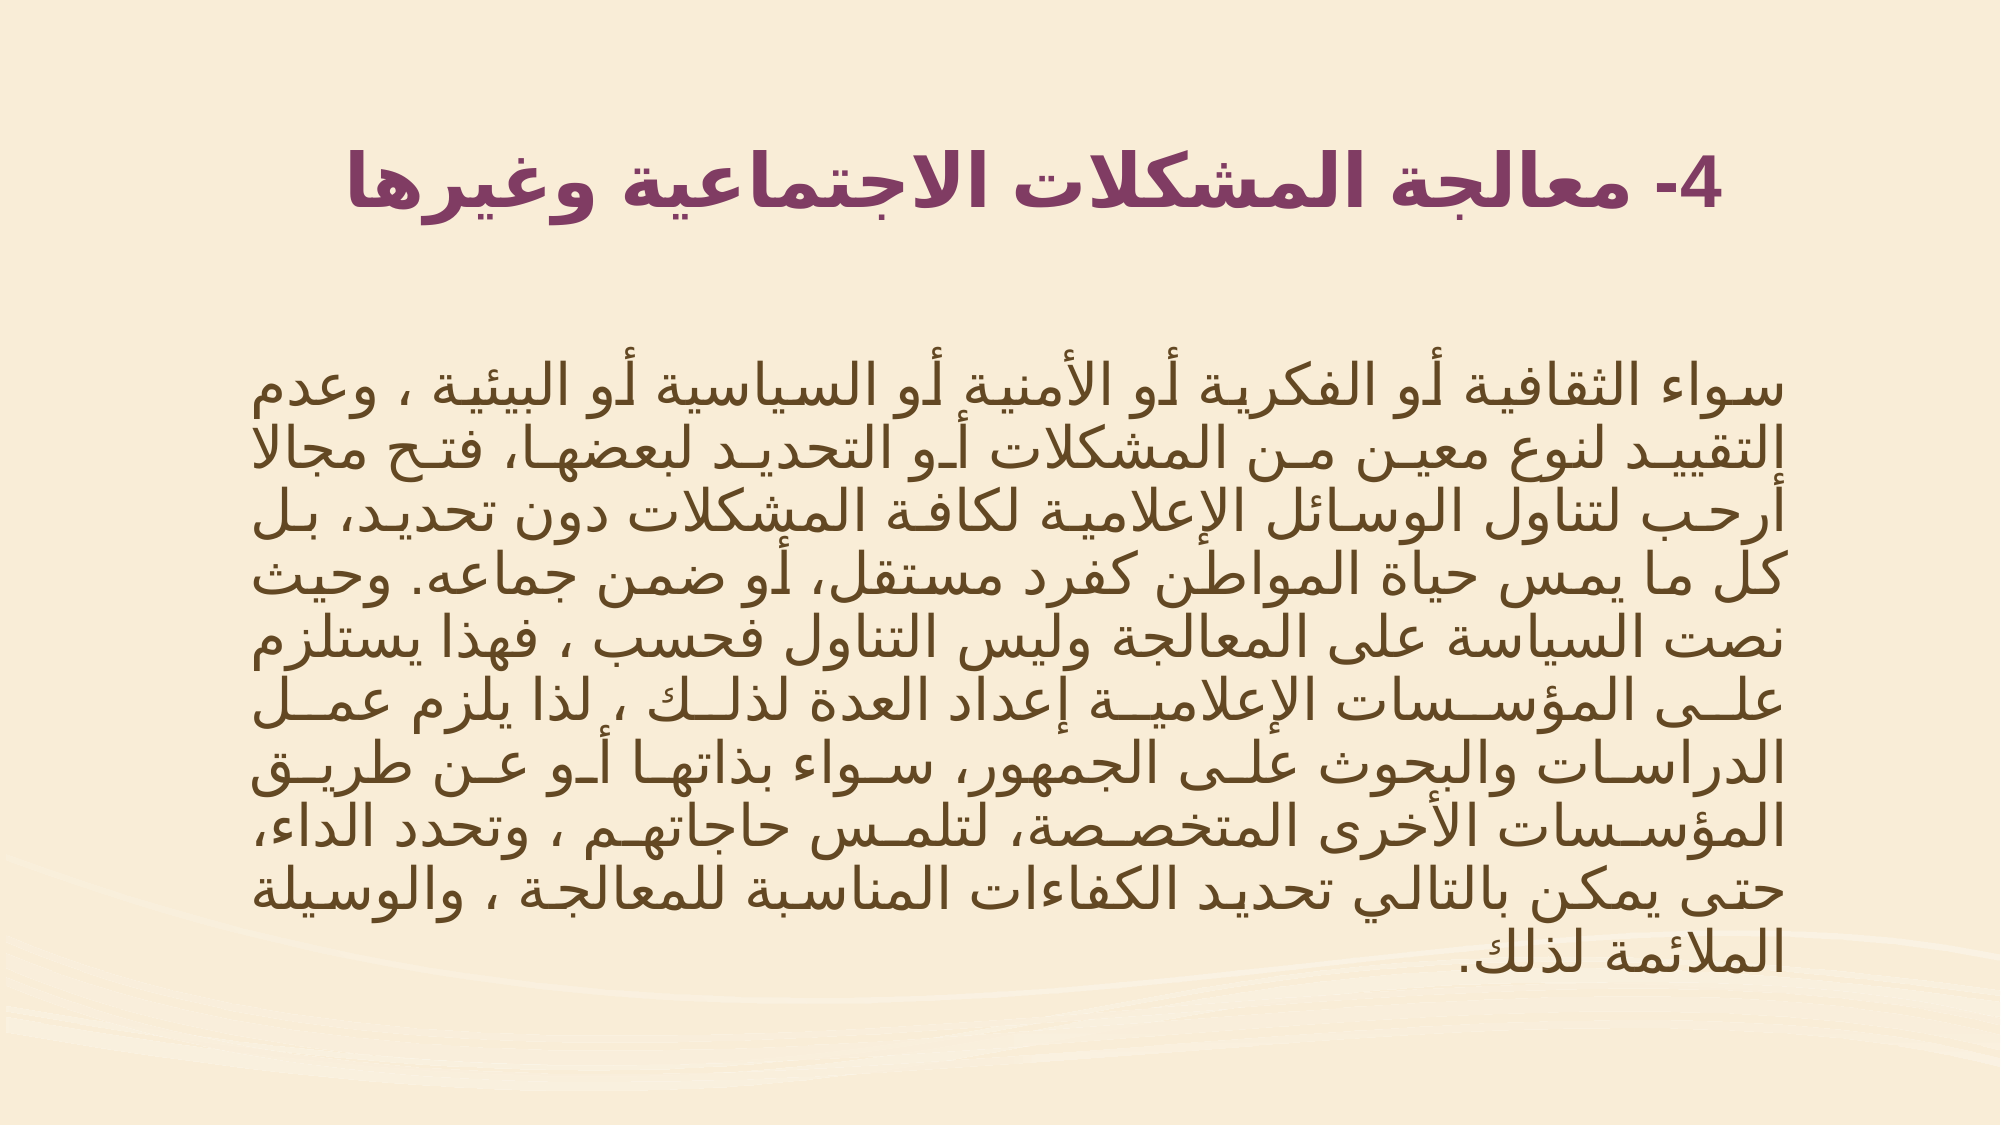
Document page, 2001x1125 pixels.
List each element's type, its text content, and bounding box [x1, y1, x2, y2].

list سواء الثقافية أو الفكرية أو الأمنية أو السياسية أو البيئية ، وعدم التقييد لنوع معين من المشكلات أو التحديد لبعضها، فتح مجالا أرحب لتناول الوسائل الإعلامية لكافة المشكلات دون تحديد، بل كل ما يمس حياة المواطن كفرد مستقل، أو ضمن جماعه. وحيث نصت السياسة على المعالجة وليس التناول فحسب ، فهذا يستلزم على المؤسسات الإعلامية إعداد العدة لذلك ، لذا يلزم عمل الدراسات والبحوث على الجمهور، سواء بذاتها أو عن طريق المؤسسات الأخرى المتخصصة، لتلمس حاجاتهم ، وتحدد الداء، حتى يمكن بالتالي تحديد الكفاءات المناسبة للمعالجة ، والوسيلة الملائمة لذلك. [235, 347, 1811, 998]
title 4- معالجة المشكلات الاجتماعية وغيرها [235, 91, 1811, 292]
